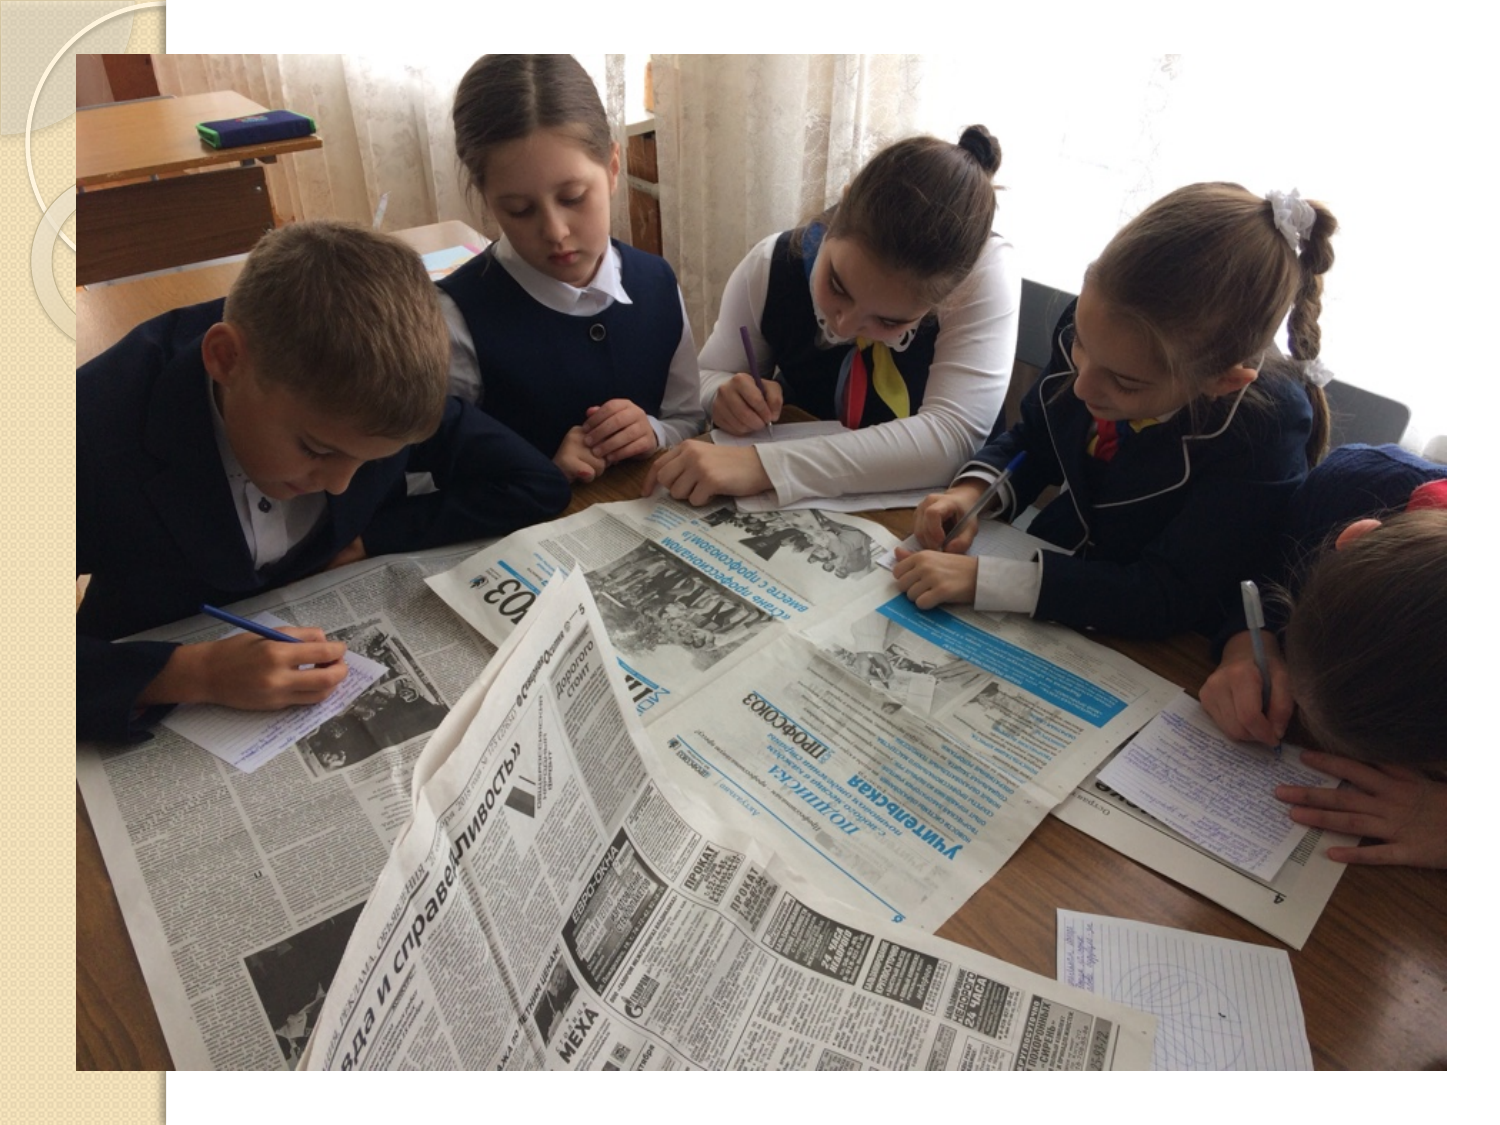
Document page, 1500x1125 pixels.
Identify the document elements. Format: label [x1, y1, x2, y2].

picture [76, 54, 1448, 1071]
